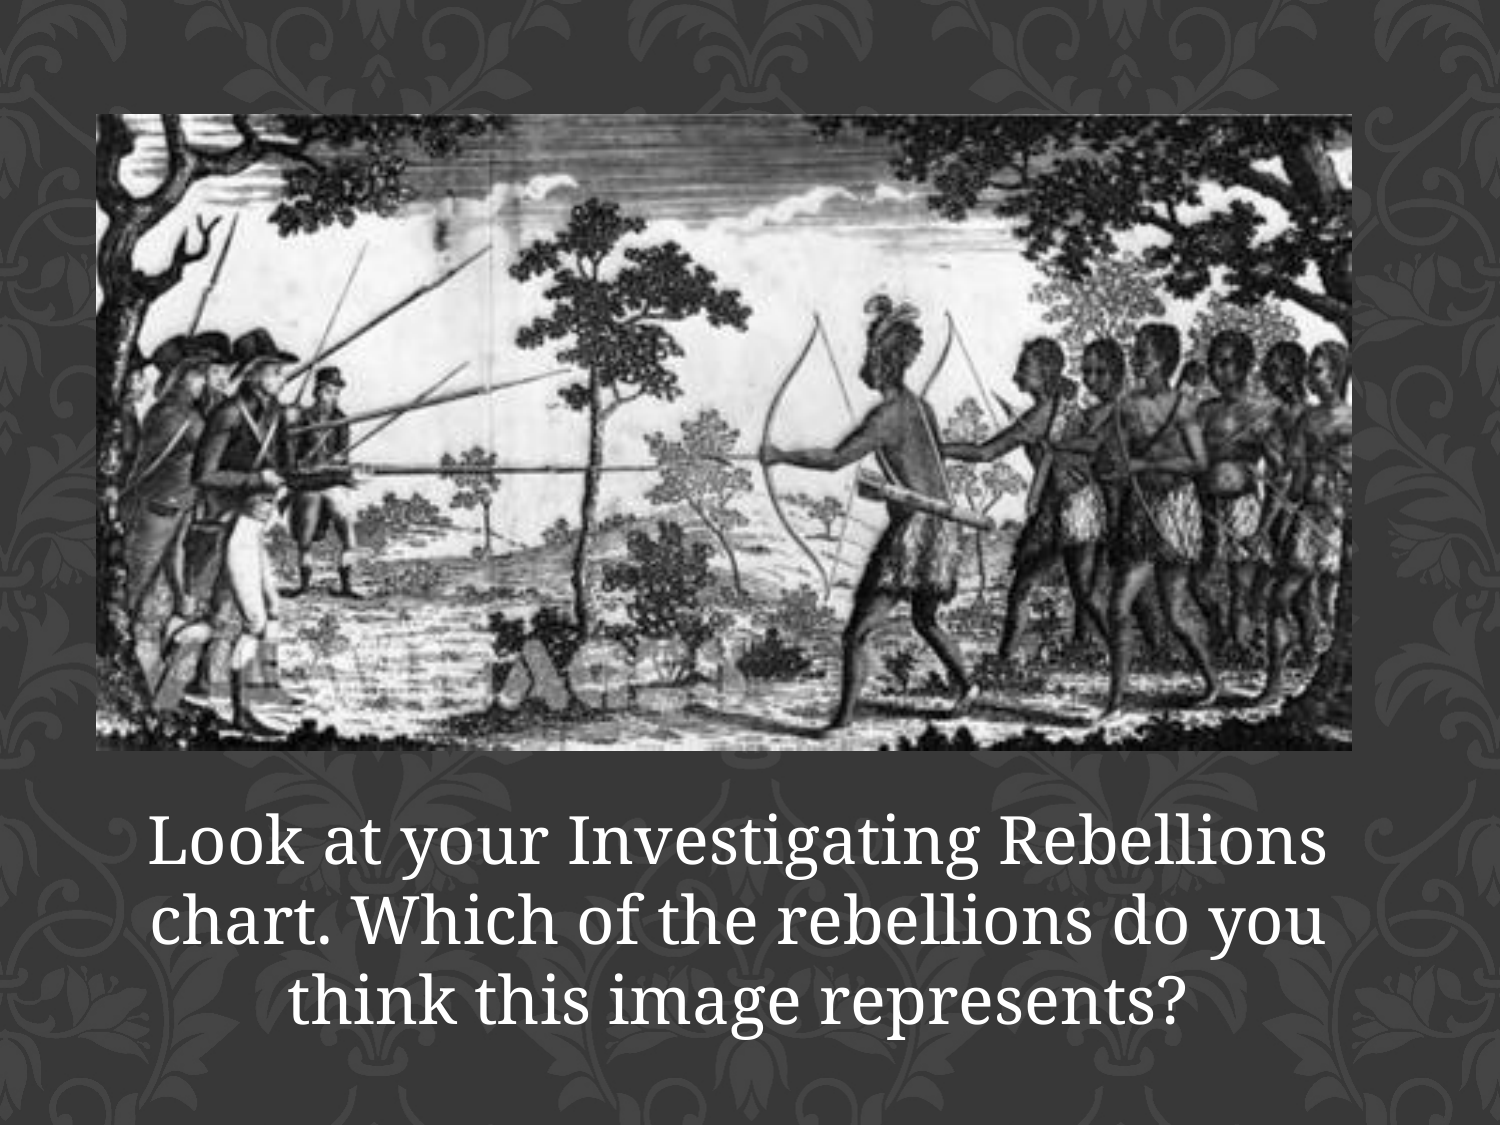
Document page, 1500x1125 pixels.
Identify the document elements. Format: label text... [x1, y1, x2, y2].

text_box Look at your Investigating Rebellions chart. Which of the rebellions do you think this image represents? [125, 790, 1352, 1045]
picture [96, 114, 1352, 751]
